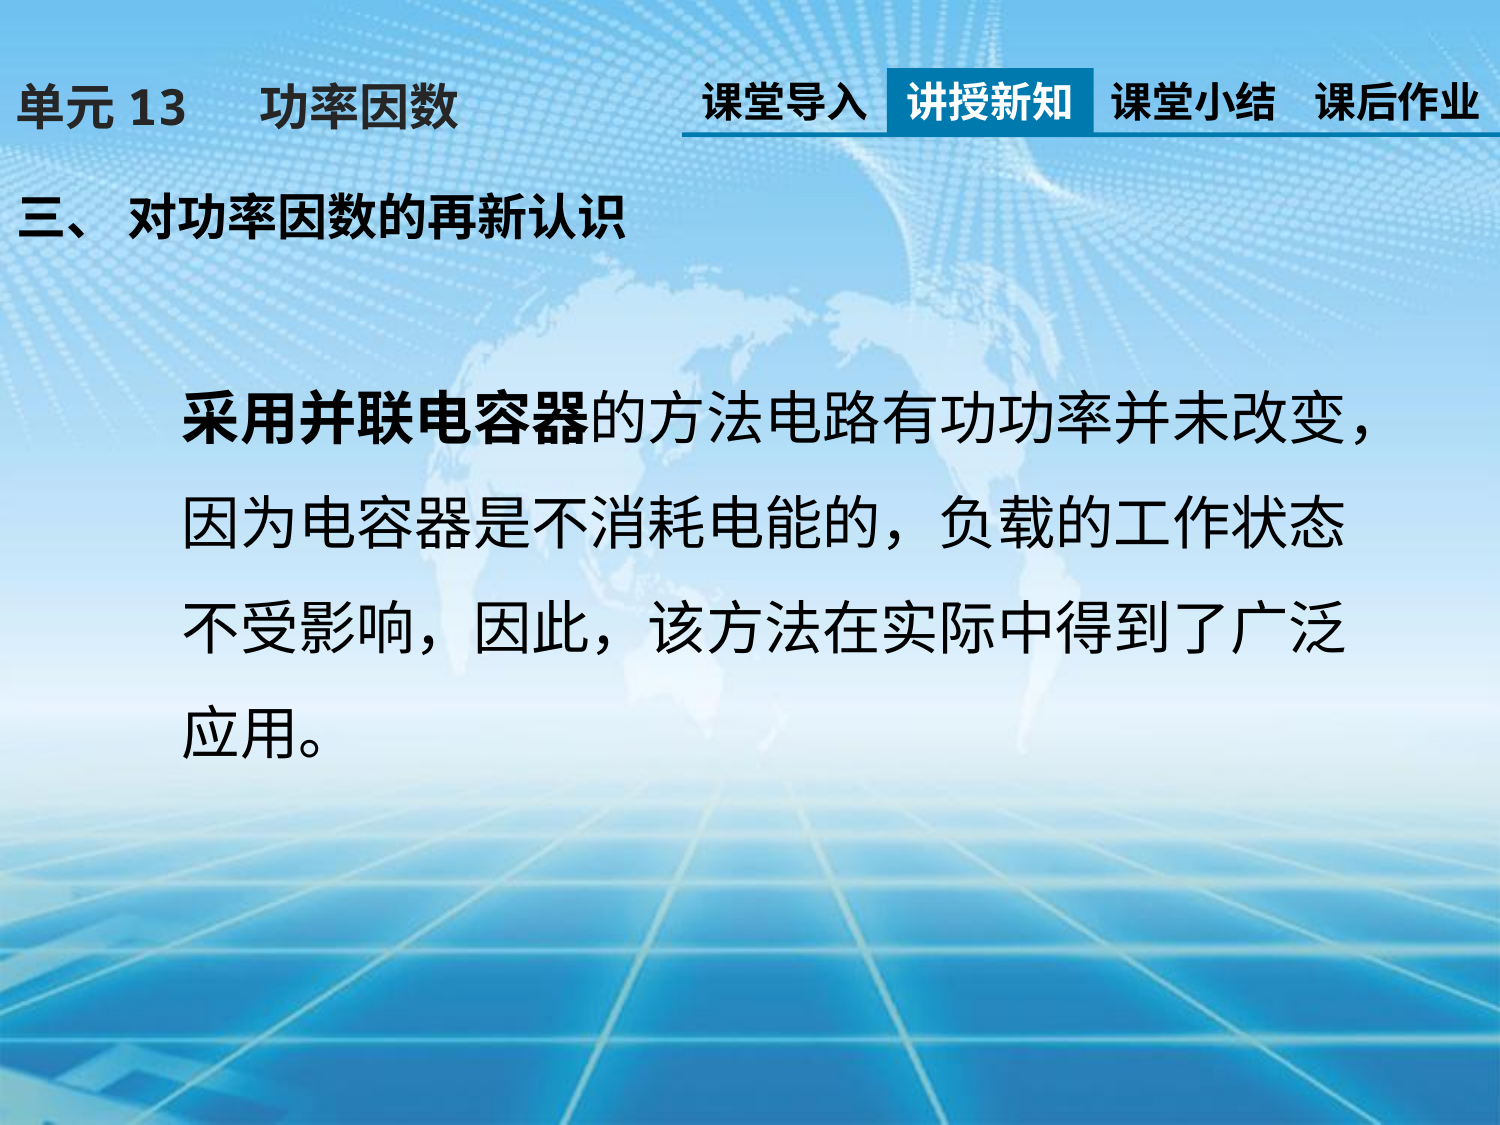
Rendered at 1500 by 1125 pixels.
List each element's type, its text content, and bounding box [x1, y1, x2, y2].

text_box 三、 对功率因数的再新认识 [1, 171, 731, 261]
picture [0, 0, 1500, 1125]
text_box 采用并联电容器的方法电路有功功率并未改变，因为电容器是不消耗电能的，负载的工作状态不受影响，因此，该方法在实际中得到了广泛应用。 [167, 338, 1375, 774]
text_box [1, 67, 1500, 144]
